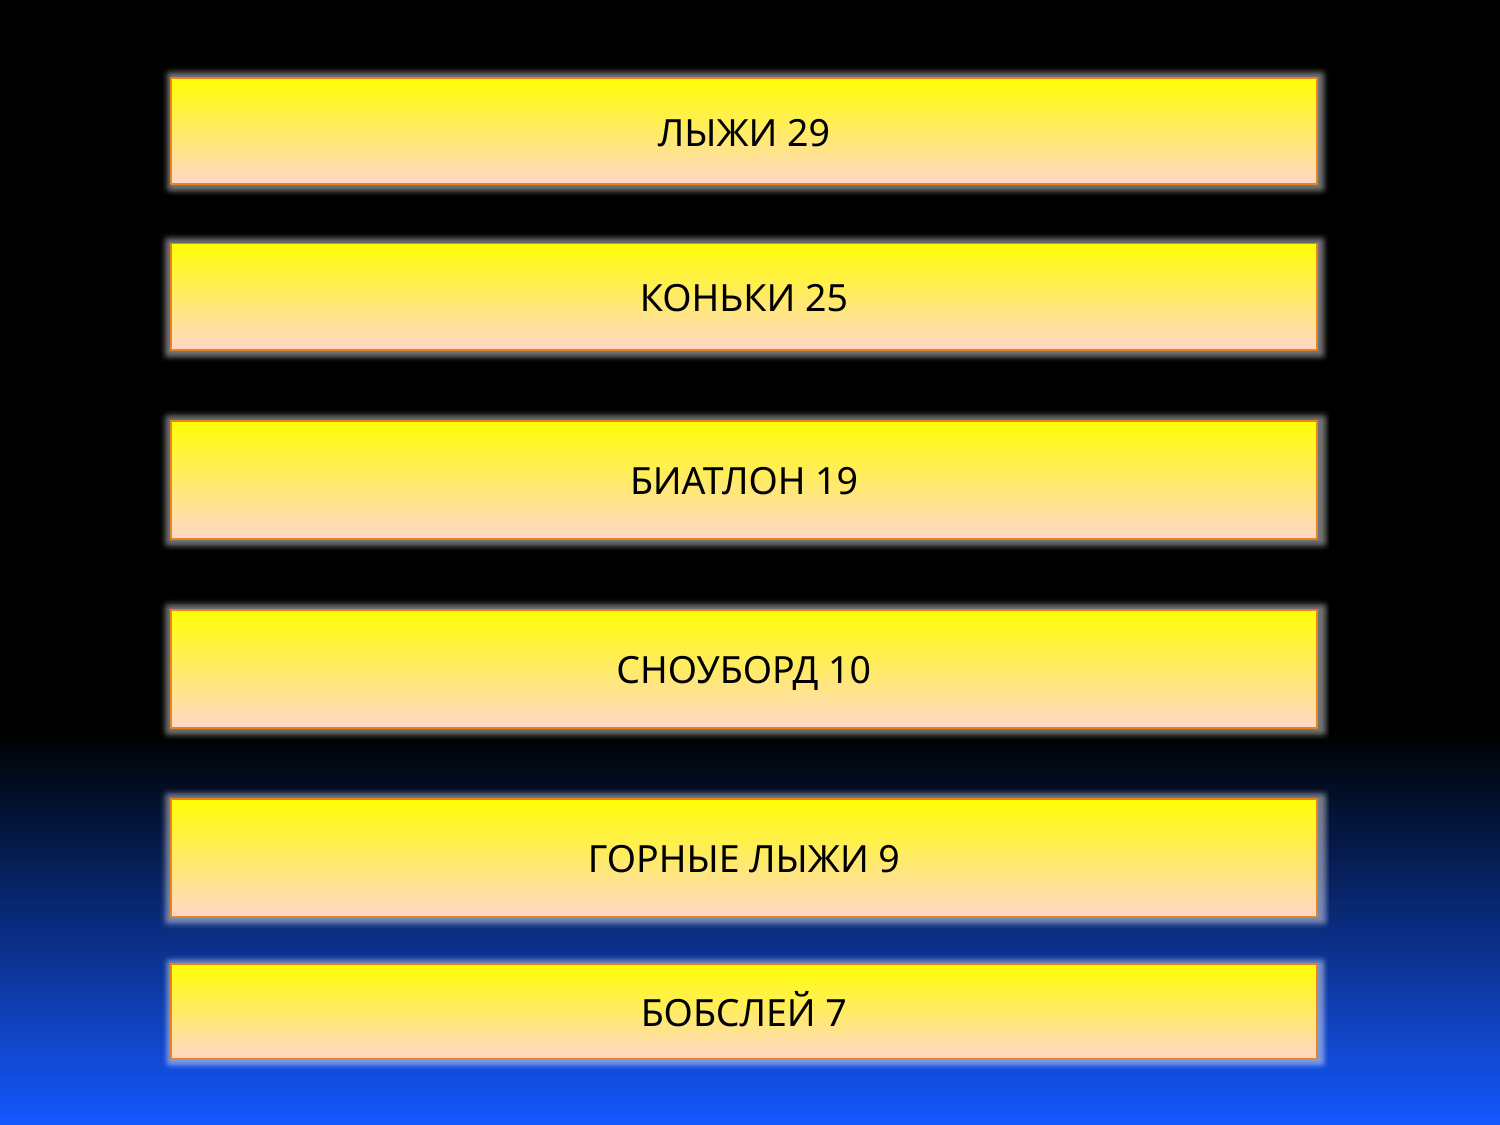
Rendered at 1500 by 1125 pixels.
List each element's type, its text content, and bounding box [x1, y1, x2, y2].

text_box БОБСЛЕЙ 7 [170, 963, 1318, 1059]
text_box КОНЬКИ 25 [170, 243, 1318, 351]
text_box СНОУБОРД 10 [170, 609, 1318, 729]
text_box ГОРНЫЕ ЛЫЖИ 9 [170, 798, 1318, 918]
text_box БИАТЛОН 19 [170, 420, 1318, 540]
text_box ЛЫЖИ 29 [170, 77, 1318, 185]
